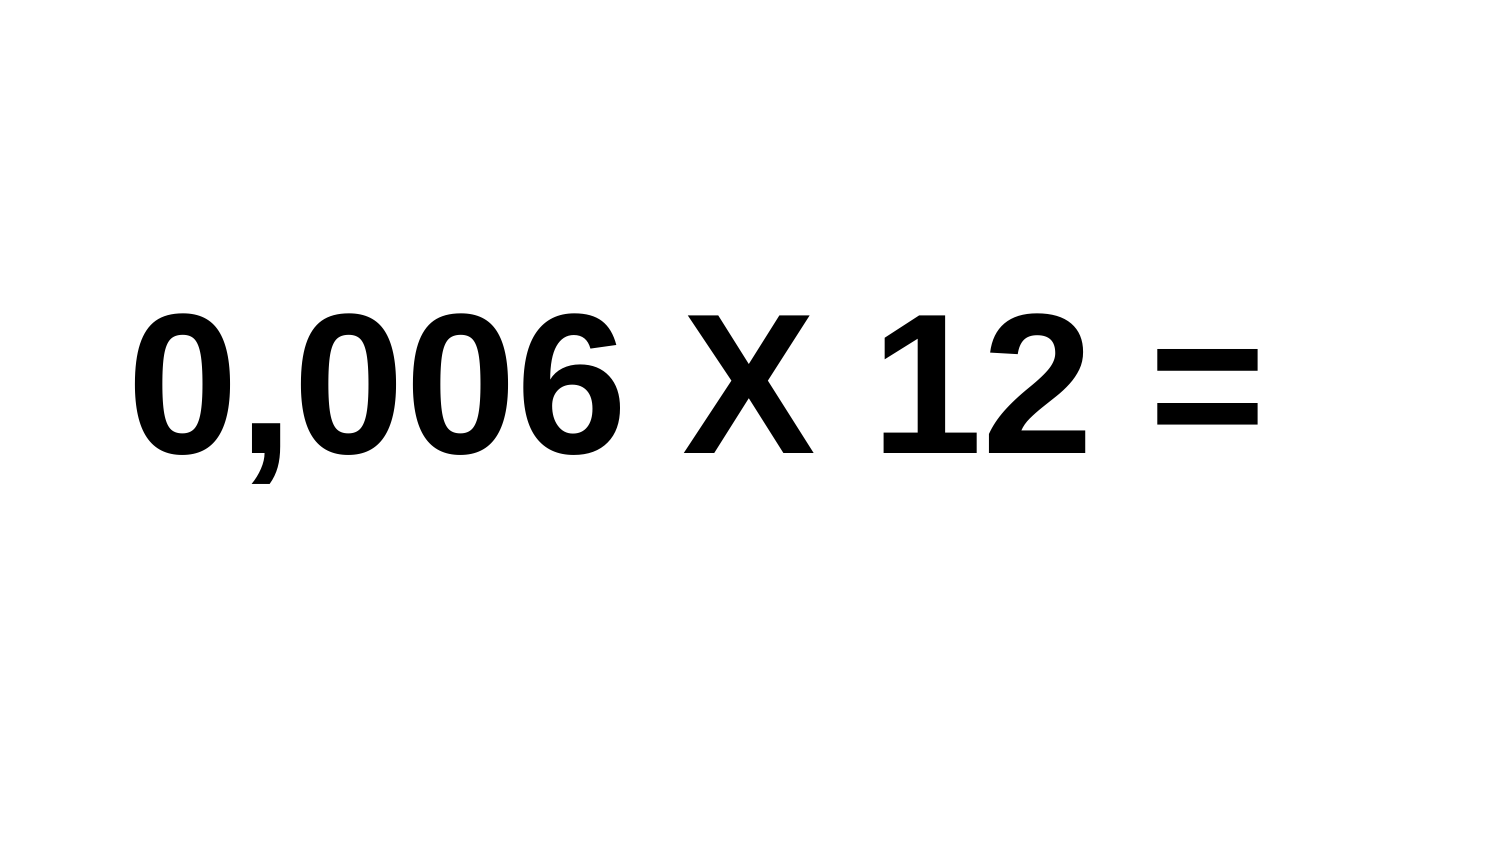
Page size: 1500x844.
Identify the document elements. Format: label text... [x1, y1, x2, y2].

text_box 0,006 X 12 = [112, 318, 1388, 509]
